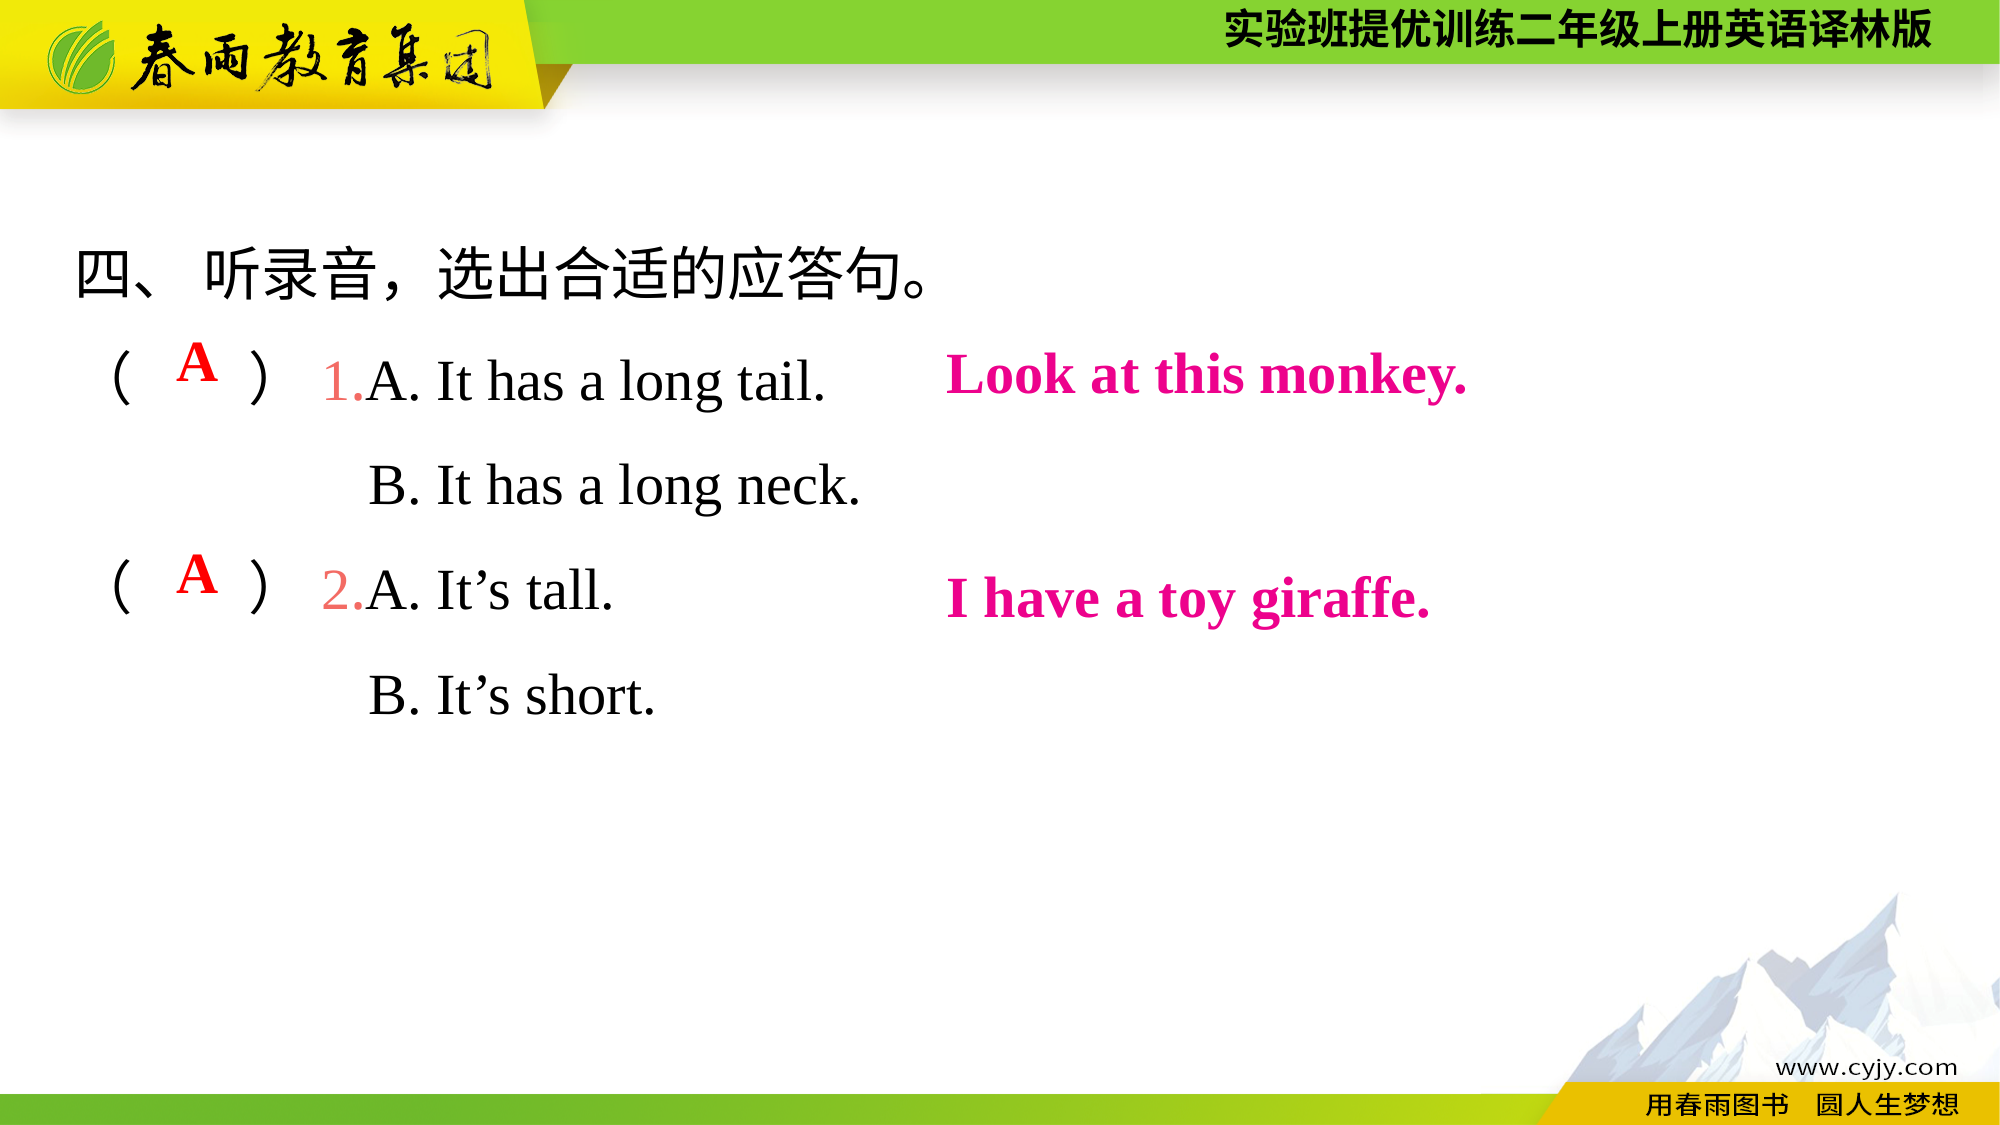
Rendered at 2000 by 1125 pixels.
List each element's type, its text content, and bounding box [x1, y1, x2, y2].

list 四、 听录音，选出合适的应答句。 （ ）1.A. It has a long tail. B. It has a long neck. （ ）2.A. It’s tall. B. It’s short. [59, 194, 1944, 740]
text_box A [161, 528, 234, 613]
text_box Look at this monkey. [931, 327, 1484, 413]
picture [0, 0, 2000, 1125]
text_box A [161, 315, 234, 401]
text_box I have a toy giraffe. [931, 551, 1447, 637]
